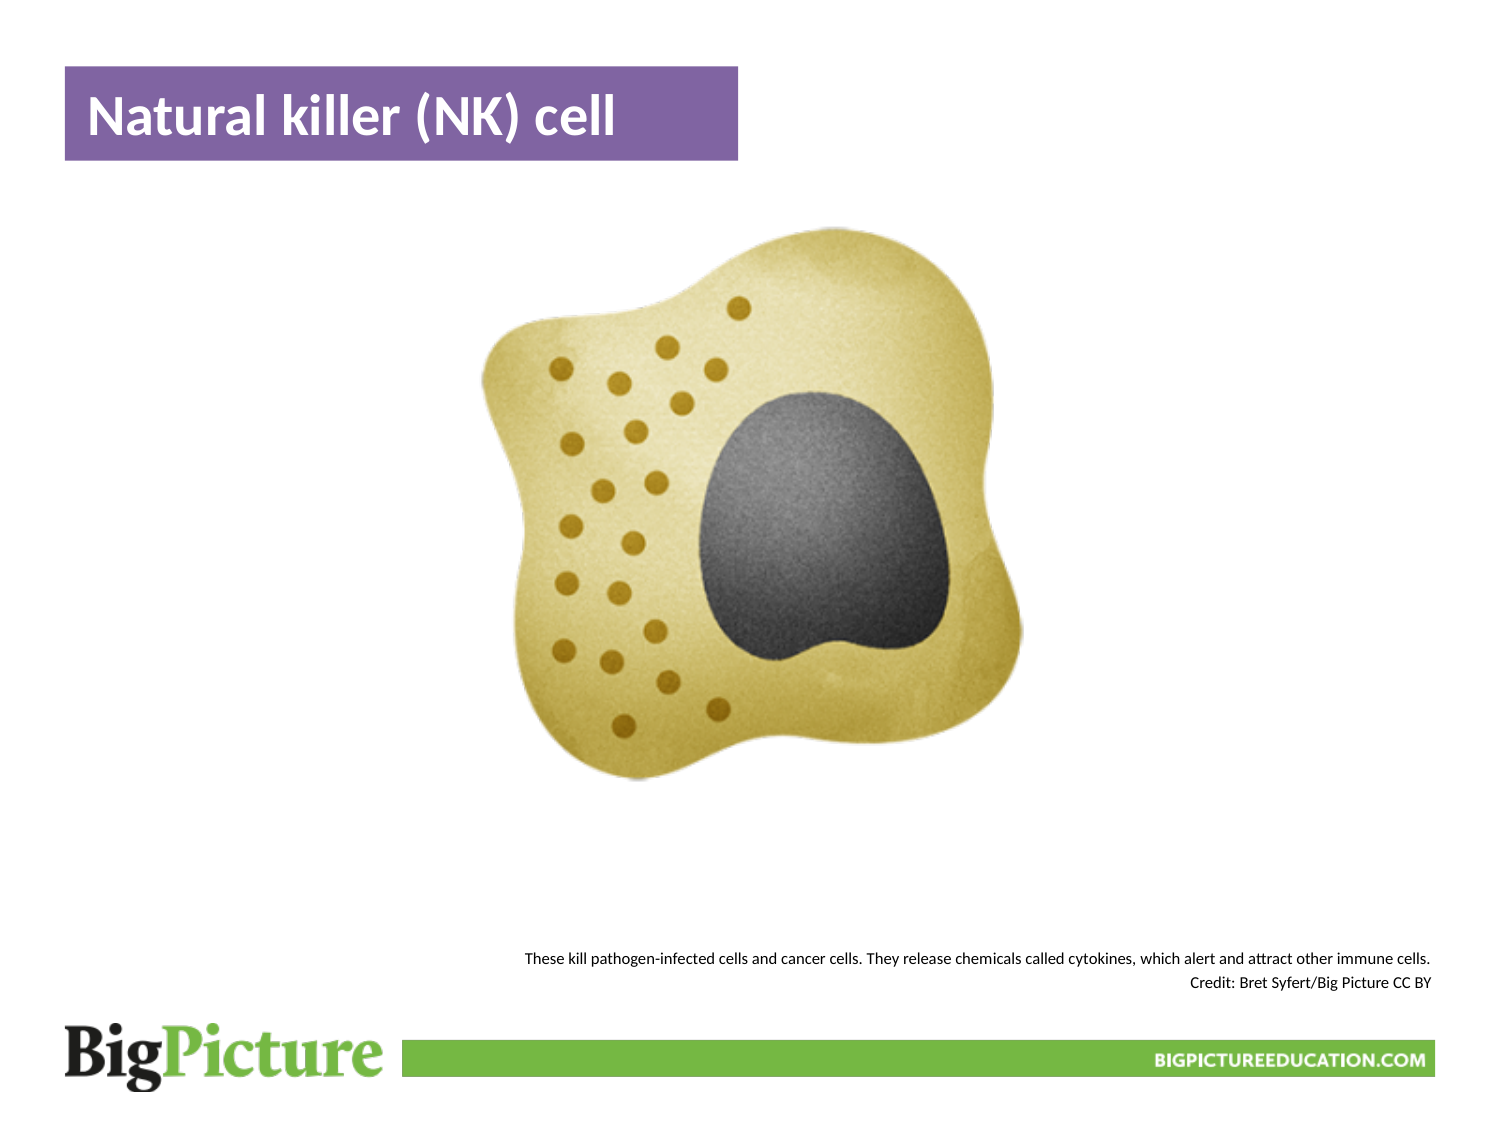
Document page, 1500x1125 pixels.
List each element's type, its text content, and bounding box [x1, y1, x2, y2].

text_box These kill pathogen-infected cells and cancer cells. They release chemicals called cytokines, which alert and attract other immune cells. Credit: Bret Syfert/Big Picture CC BY [64, 965, 1447, 1012]
picture [0, 113, 1500, 958]
picture [64, 1022, 1436, 1092]
text_box [63, 64, 72, 111]
text_box Natural killer (NK) cell [72, 63, 739, 111]
